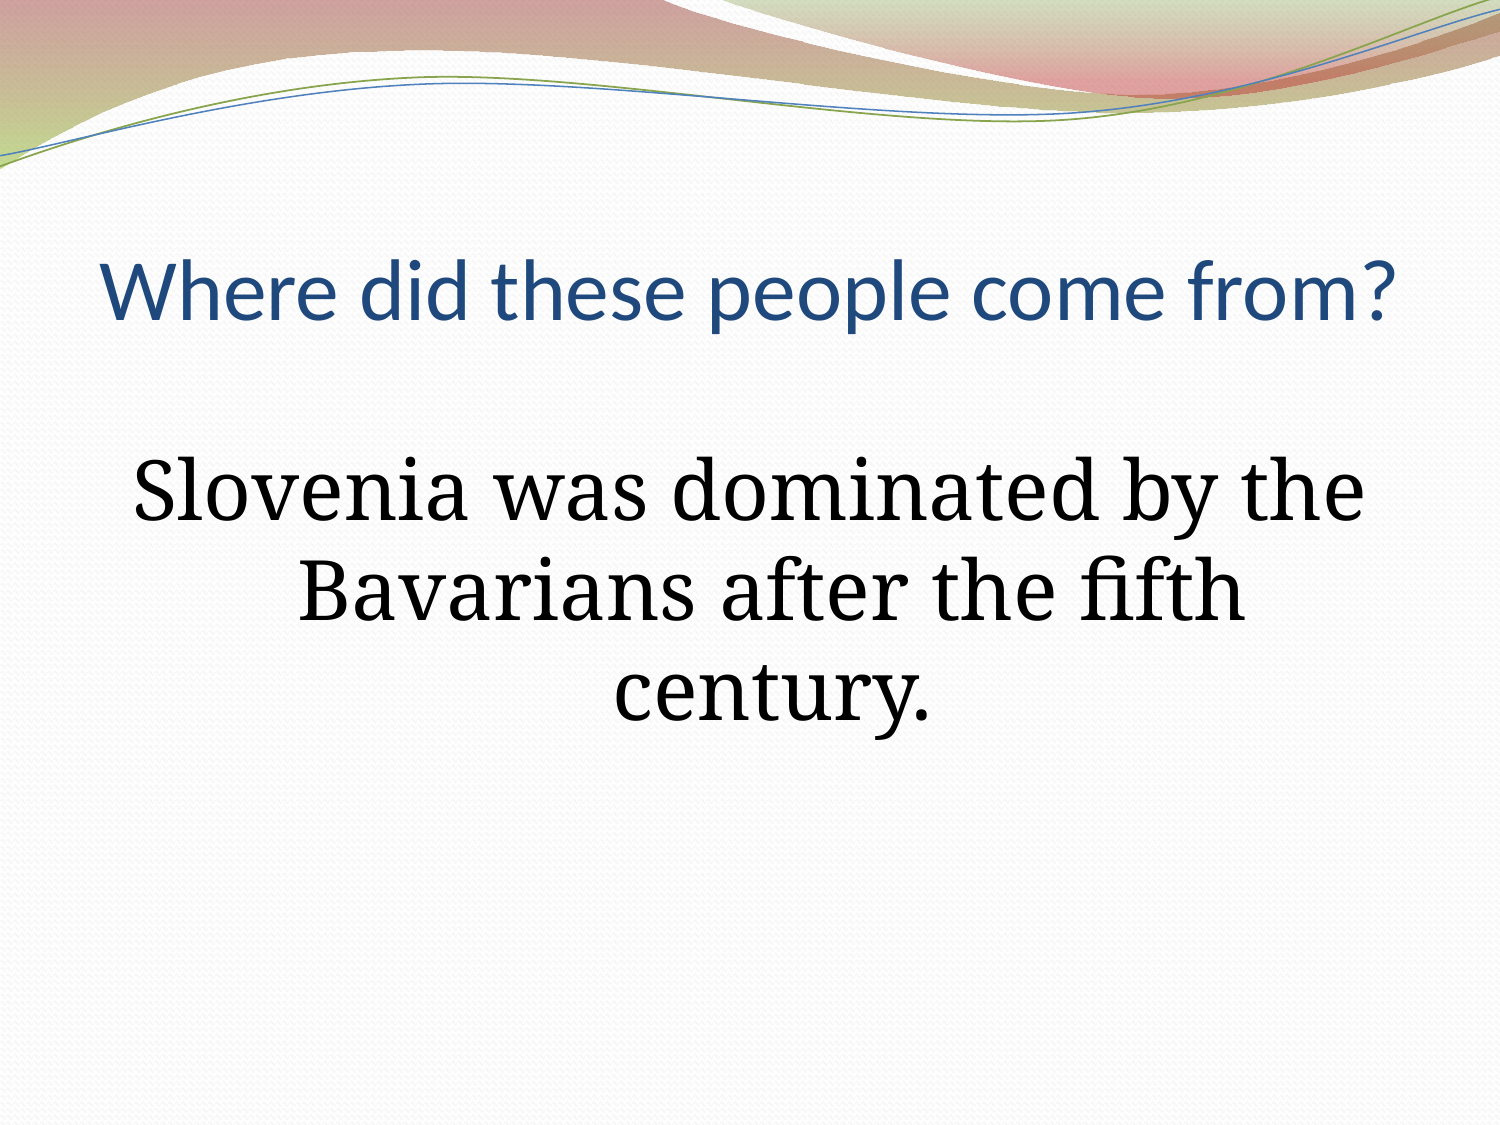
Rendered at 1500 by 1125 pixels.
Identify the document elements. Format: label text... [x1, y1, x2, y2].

title Where did these people come from? [75, 149, 1425, 338]
list Slovenia was dominated by the Bavarians after the fifth century. [75, 429, 1425, 763]
